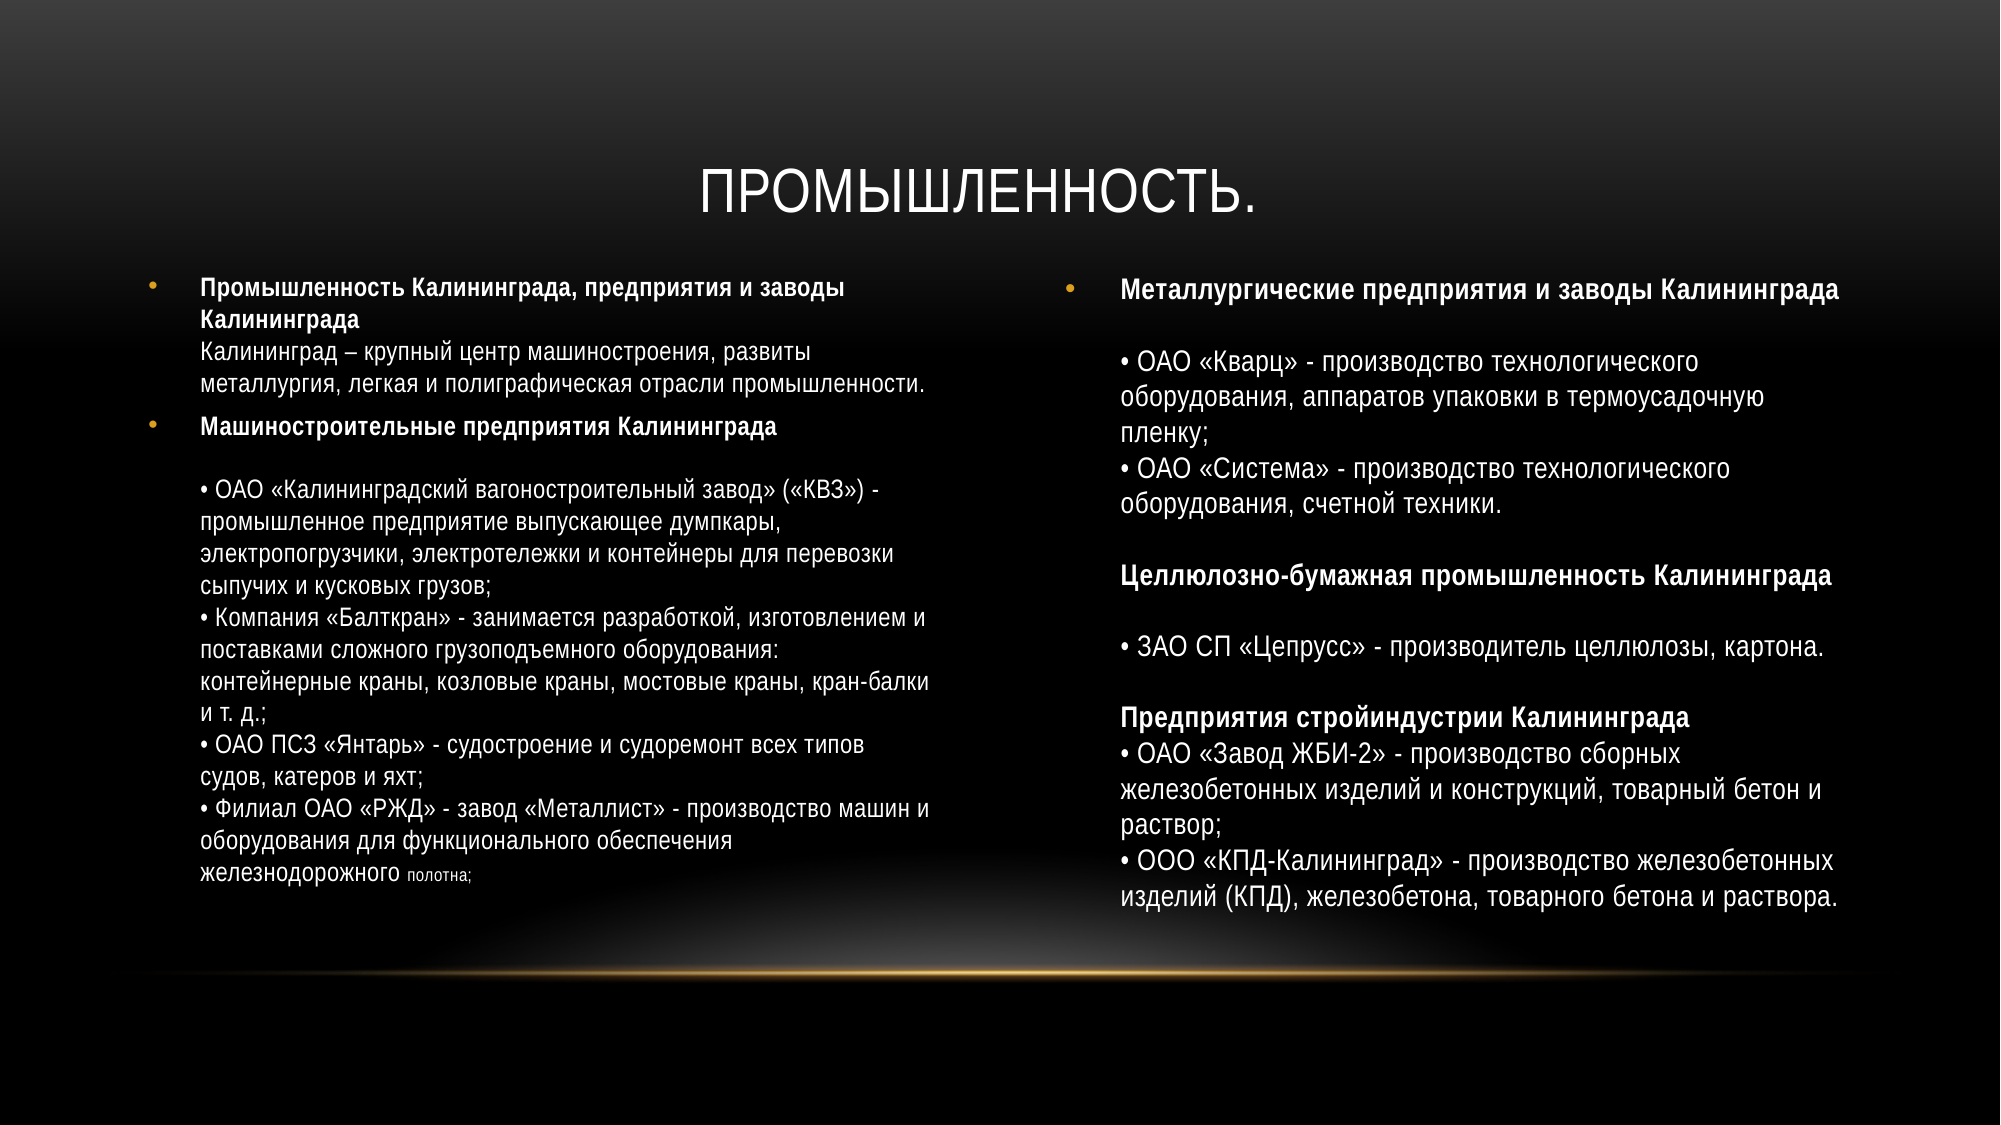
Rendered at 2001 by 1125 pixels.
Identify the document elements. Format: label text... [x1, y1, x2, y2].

title Промышленность. [133, 45, 1867, 233]
list Металлургические предприятия и заводы Калининграда • ОАО «Кварц» - производство технологического оборудования, аппаратов упаковки в термоусадочную пленку; • ОАО «Система» - производство технологического оборудования, счетной техники. Целлюлозно-бумажная промышленность Калининграда • ЗАО СП «Цепрусс» - производитель целлюлозы, картона. Предприятия стройиндустрии Калининграда • ОАО «Завод ЖБИ-2» - производство сборных железобетонных изделий и конструкций, товарный бетон и раствор; • ООО «КПД-Калининград» - производство железобетонных изделий (КПД), железобетона, товарного бетона и раствора. [1050, 262, 1867, 938]
list Промышленность Калининграда, предприятия и заводы Калининграда Калининград – крупный центр машиностроения, развиты металлургия, легкая и полиграфическая отрасли промышленности. Машиностроительные предприятия Калининграда • ОАО «Калининградский вагоностроительный завод» («КВЗ») - промышленное предприятие выпускающее думпкары, электропогрузчики, электротележки и контейнеры для перевозки сыпучих и кусковых грузов; • Компания «Балткран» - занимается разработкой, изготовлением и поставками сложного грузоподъемного оборудования: контейнерные краны, козловые краны, мостовые краны, кран-балки и т. д.; • ОАО ПСЗ «Янтарь» - судостроение и судоремонт всех типов судов, катеров и яхт; • Филиал ОАО «РЖД» - завод «Металлист» - производство машин и оборудования для функционального обеспечения железнодорожного полотна; [133, 262, 950, 938]
picture [0, 0, 2000, 1125]
